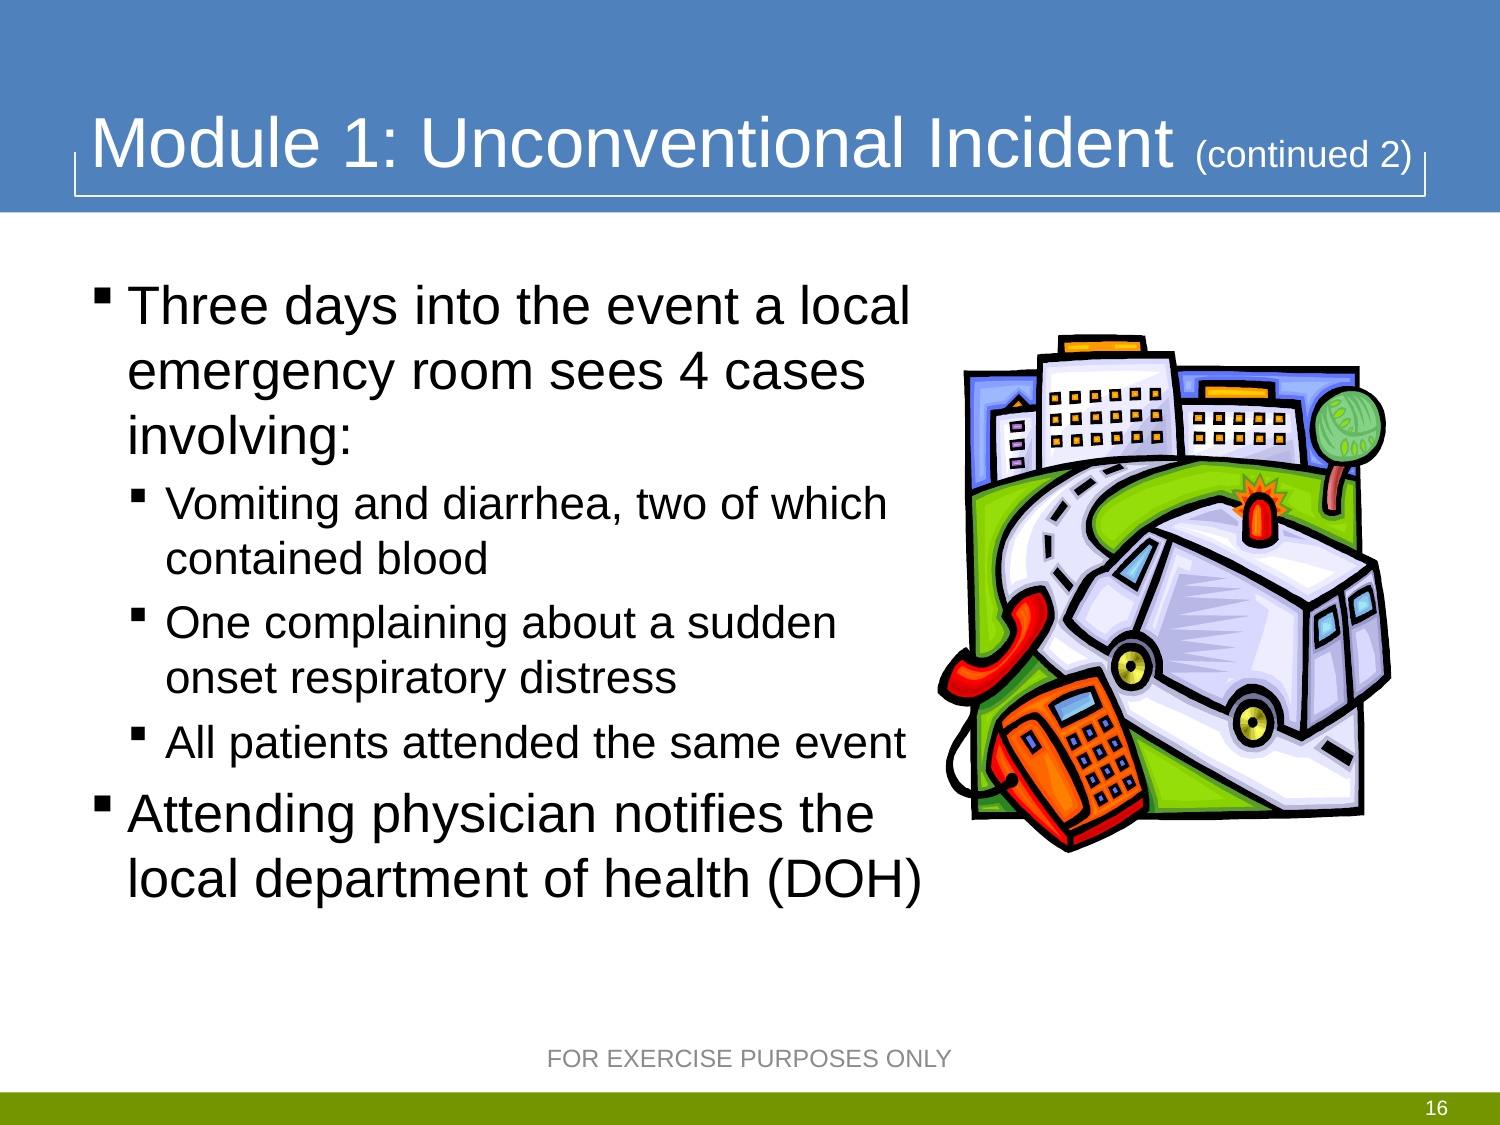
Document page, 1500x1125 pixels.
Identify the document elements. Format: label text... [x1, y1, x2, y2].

list Three days into the event a local emergency room sees 4 cases involving: Vomiting and diarrhea, two of which contained blood One complaining about a sudden onset respiratory distress All patients attended the same event Attending physician notifies the local department of health (DOH) [74, 262, 951, 1006]
title Module 1: Unconventional Incident (continued 2) [74, 44, 1463, 233]
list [937, 324, 1400, 863]
footer FOR EXERCISE PURPOSES ONLY [512, 1042, 988, 1103]
